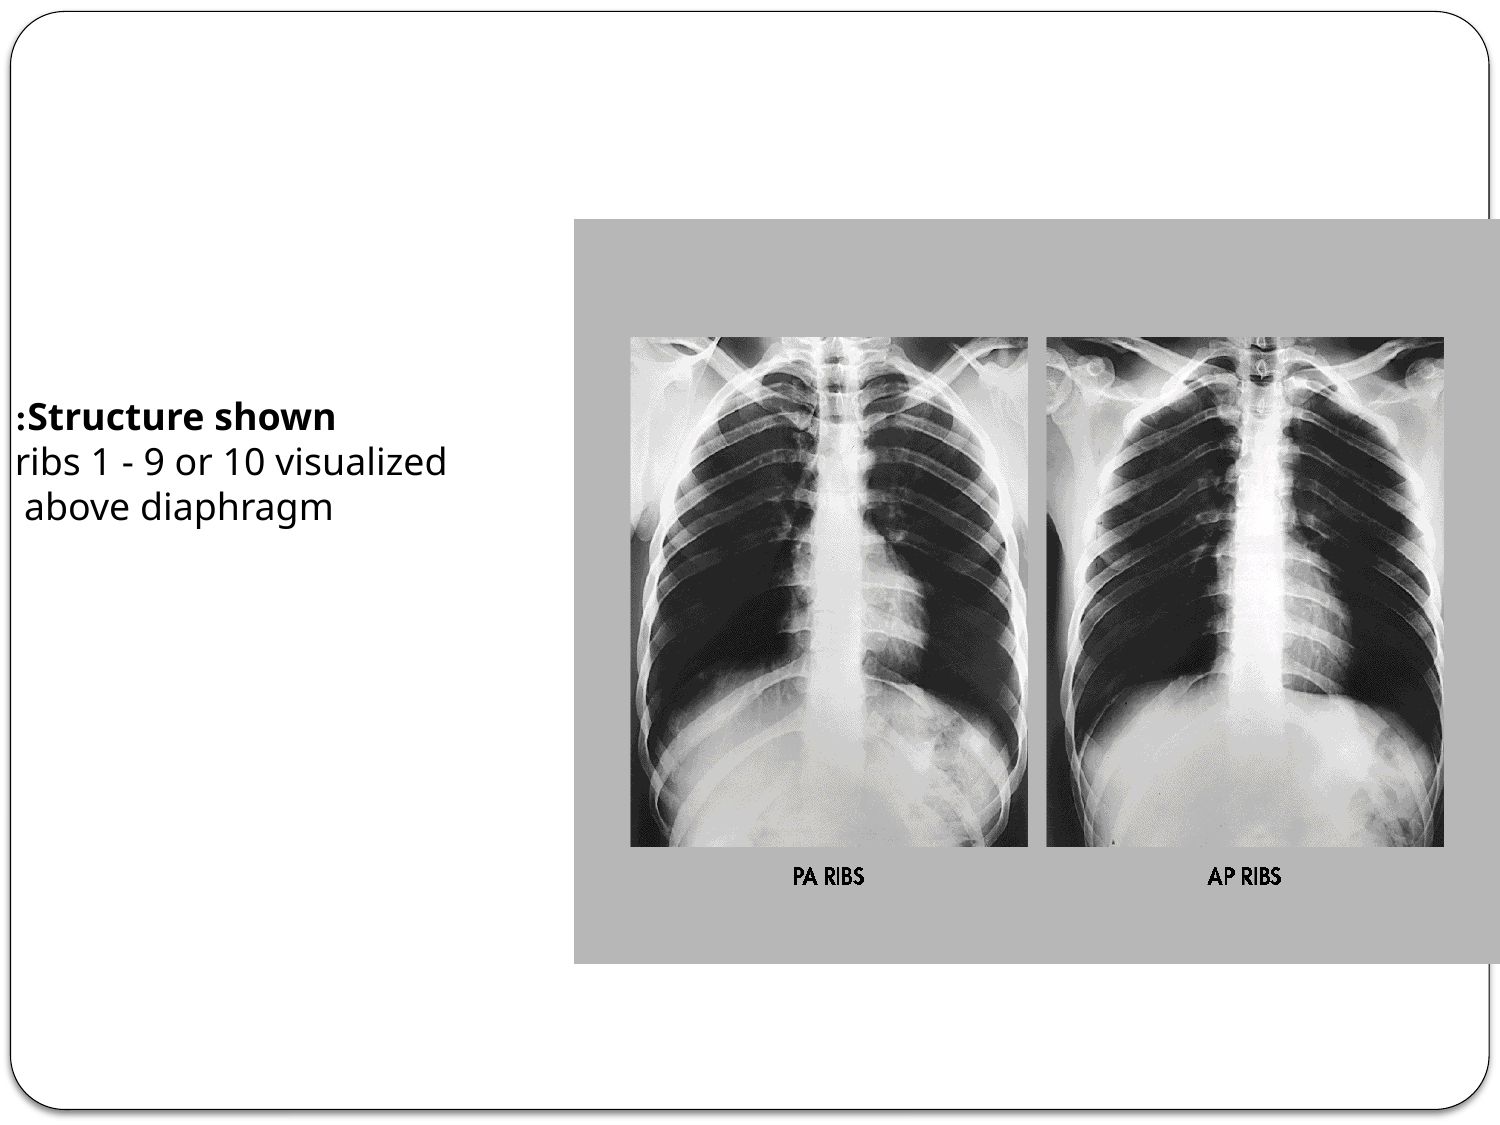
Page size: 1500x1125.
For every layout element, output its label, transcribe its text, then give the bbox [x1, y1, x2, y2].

picture [573, 219, 1500, 965]
text_box Structure shown: ribs 1 - 9 or 10 visualized above diaphragm [0, 385, 550, 535]
